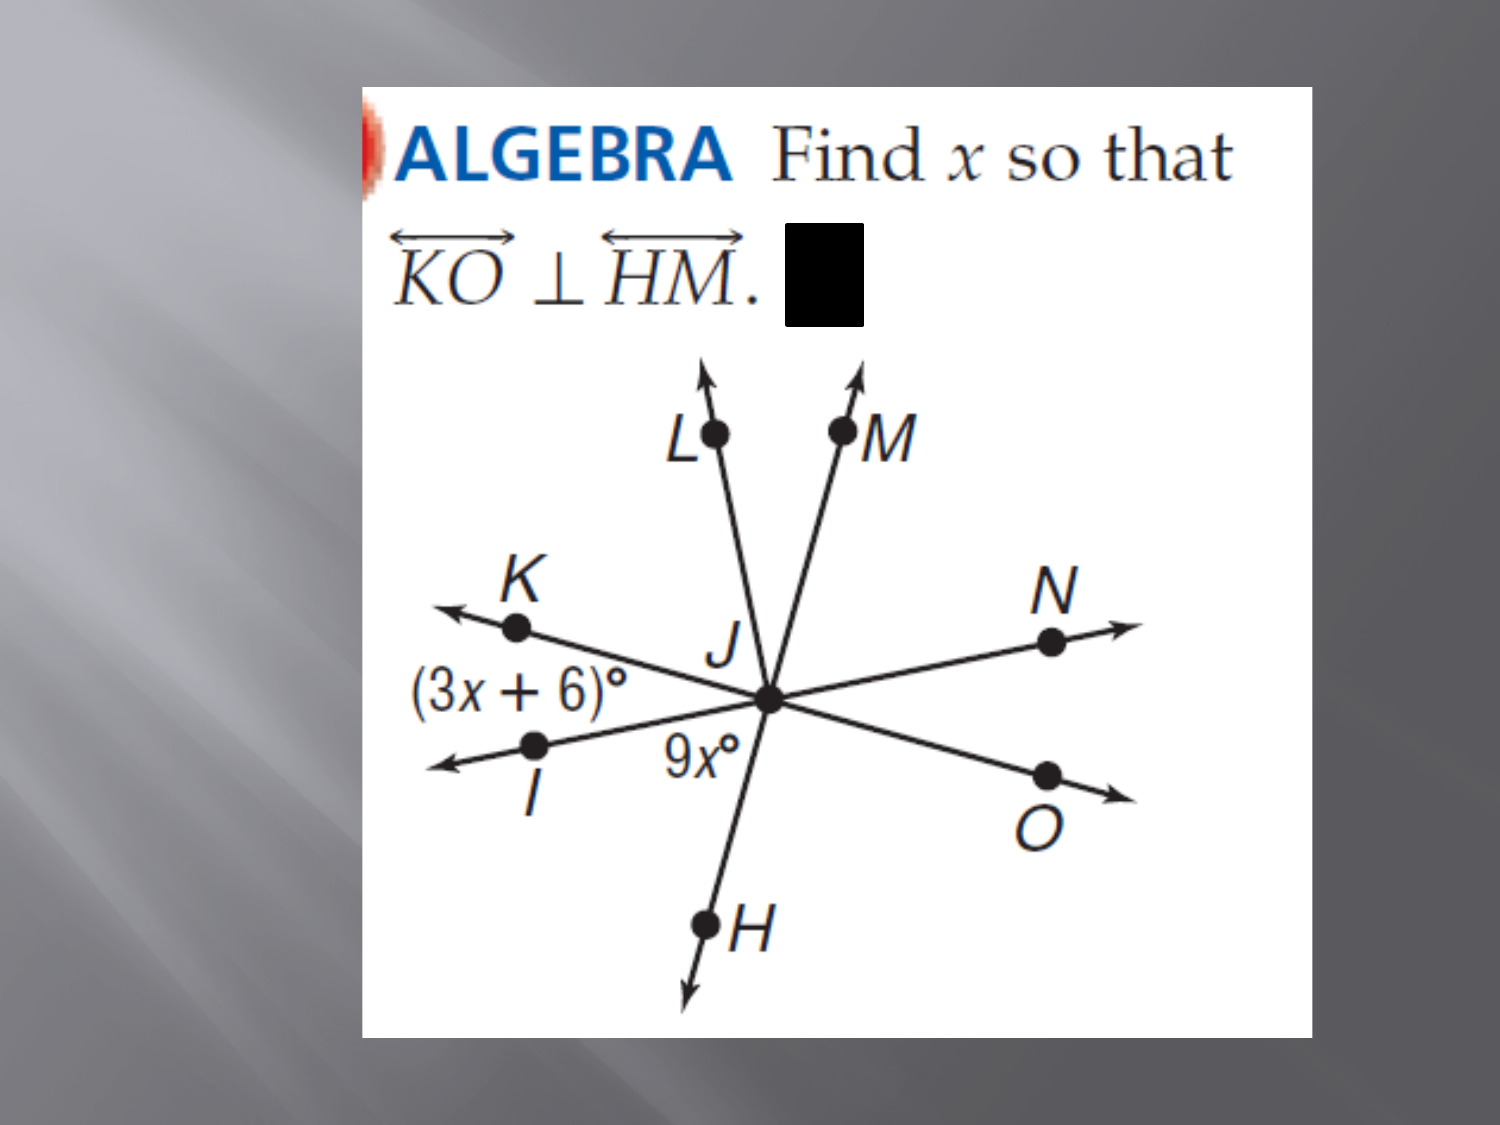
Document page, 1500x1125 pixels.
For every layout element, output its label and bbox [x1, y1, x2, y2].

list [362, 87, 1313, 1038]
